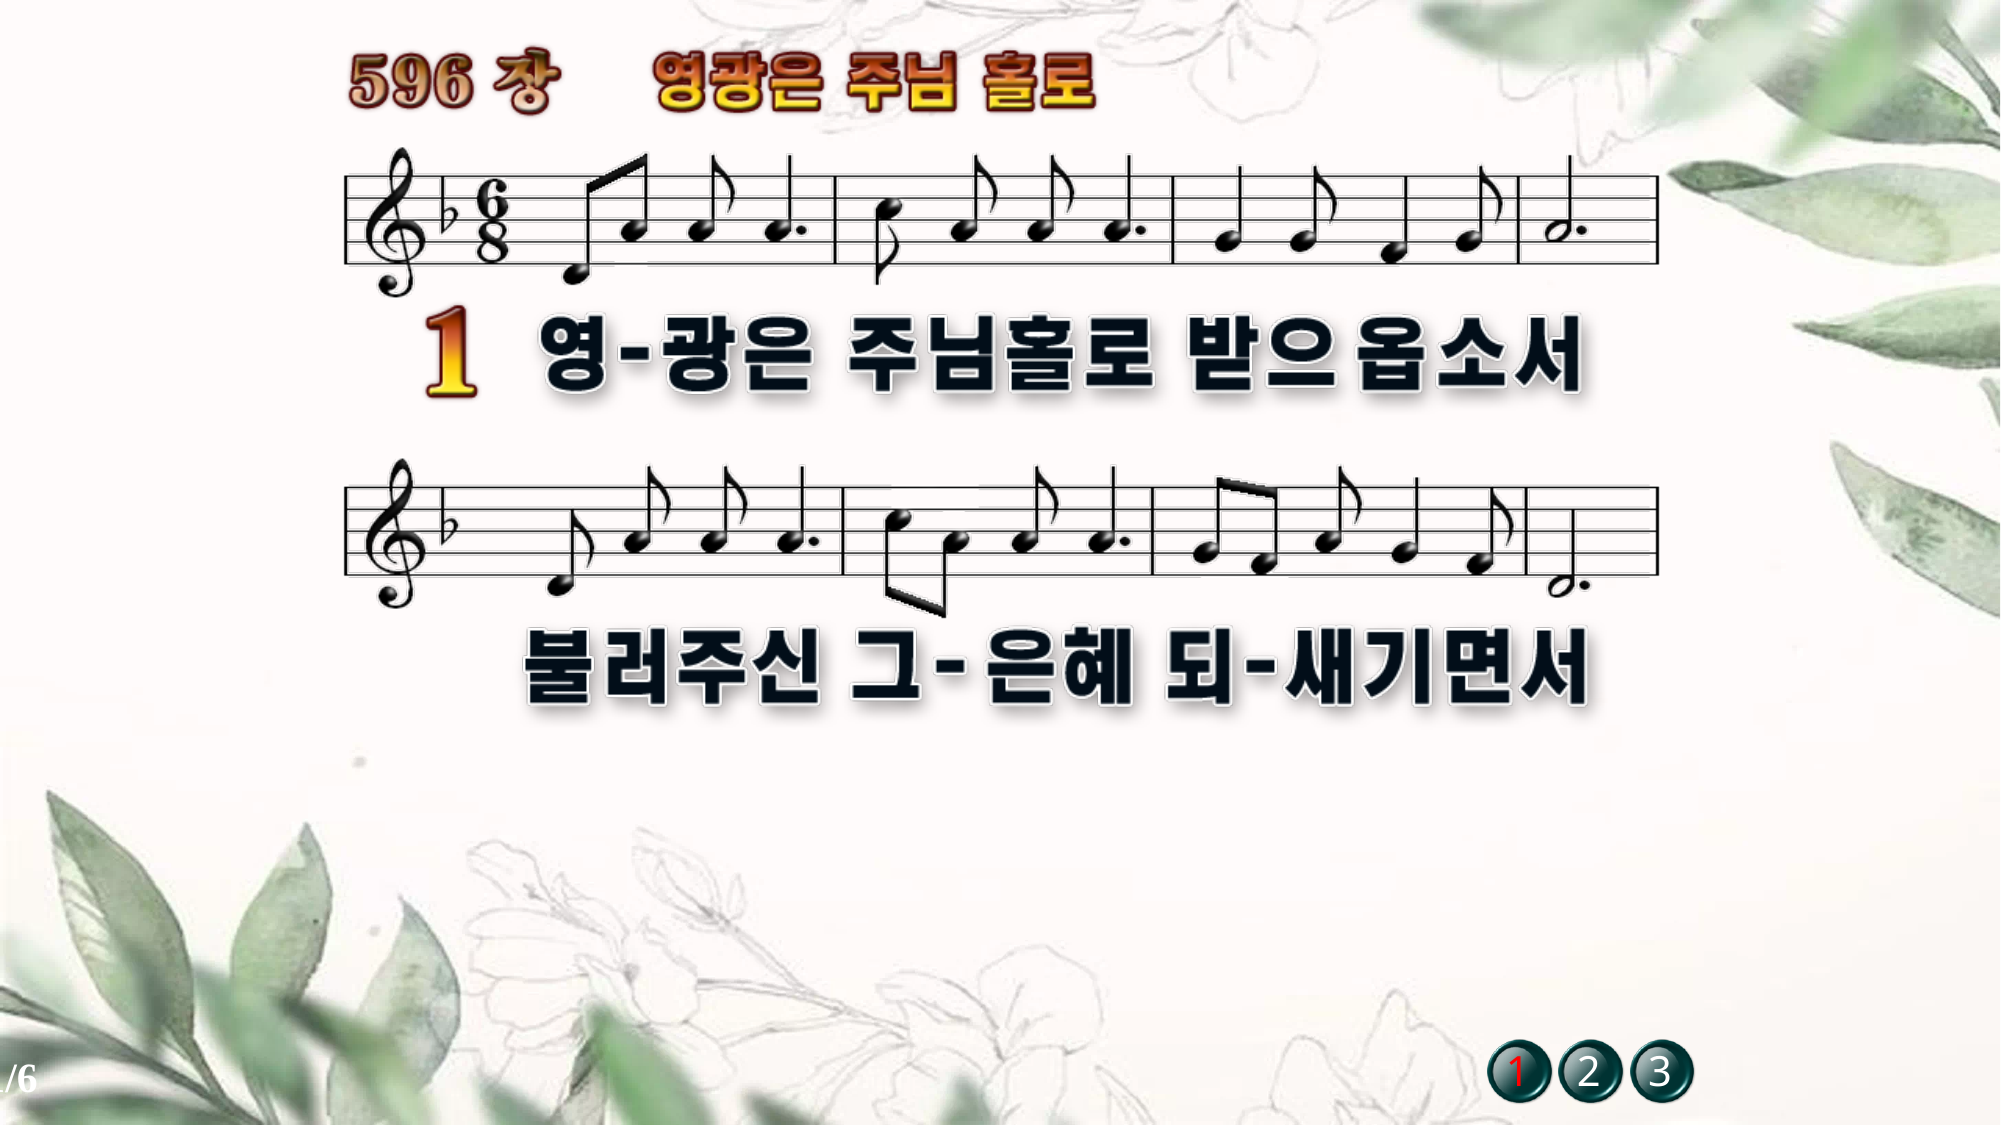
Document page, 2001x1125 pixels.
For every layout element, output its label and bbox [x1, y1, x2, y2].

text_box [1627, 1035, 1697, 1106]
text_box [1484, 1035, 1555, 1106]
picture [0, 0, 2001, 1125]
text_box [1555, 1035, 1626, 1106]
